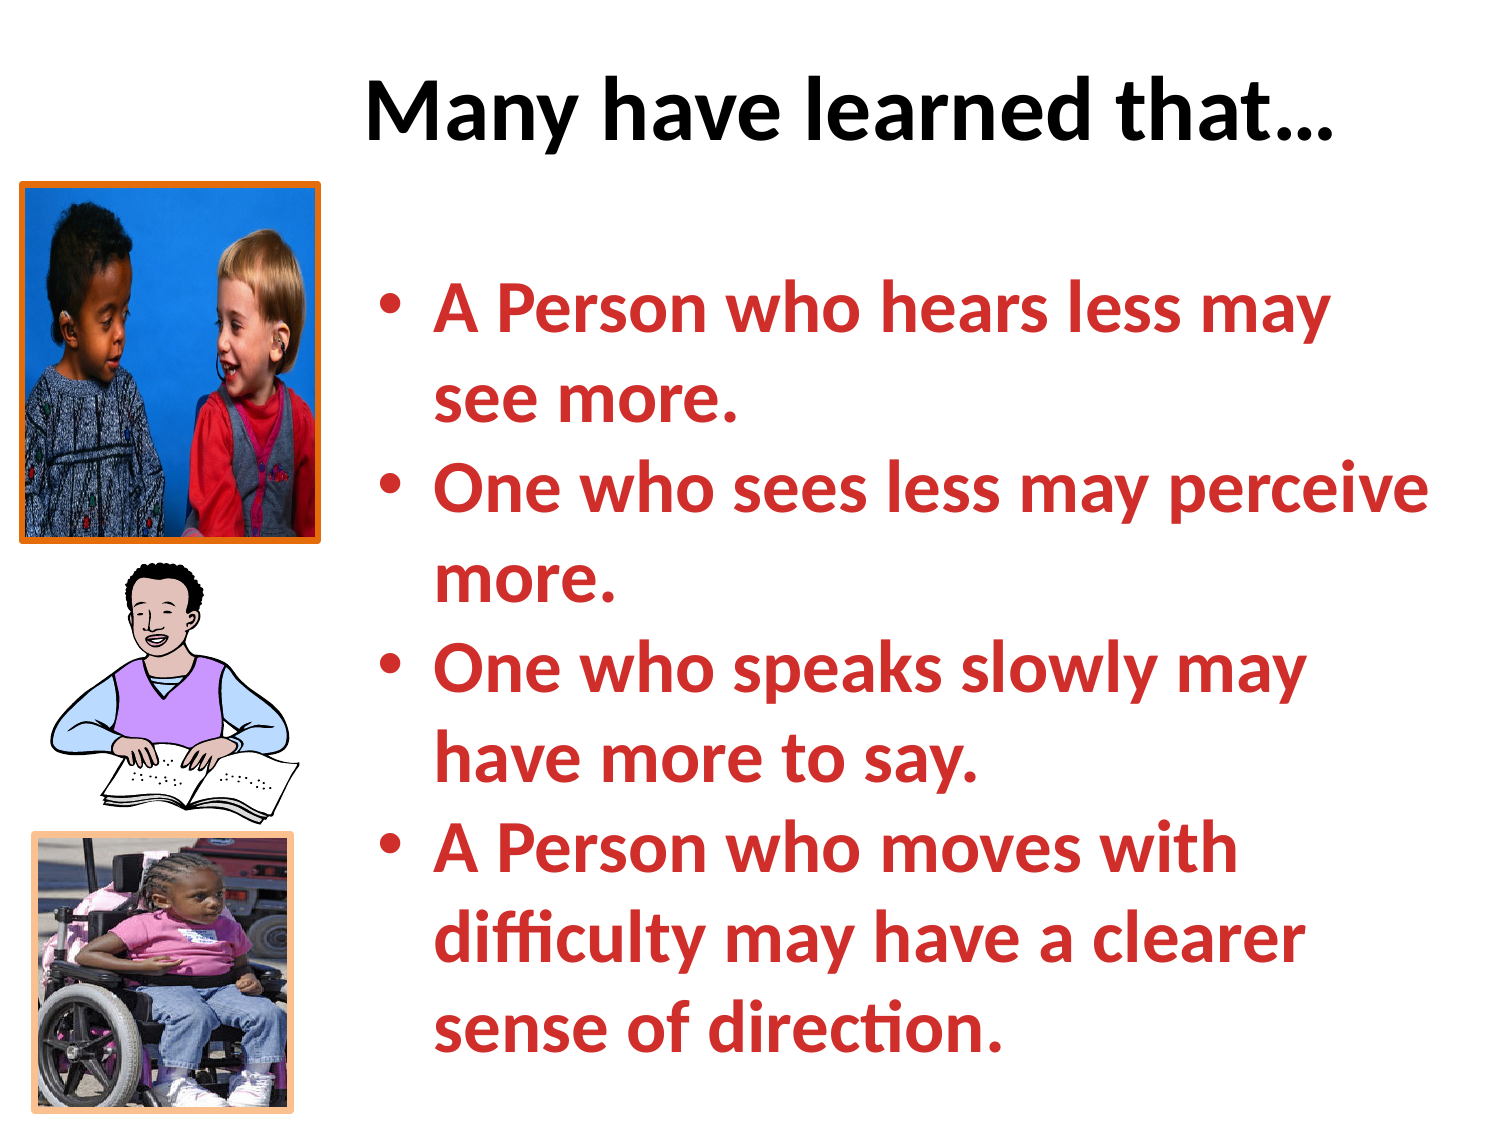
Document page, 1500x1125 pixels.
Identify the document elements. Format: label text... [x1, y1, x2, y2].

title Many have learned that… [277, 44, 1426, 163]
list A Person who hears less may see more. One who sees less may perceive more. One who speaks slowly may have more to say. A Person who moves with difficulty may have a clearer sense of direction. [362, 249, 1451, 993]
picture [24, 187, 315, 538]
picture [37, 837, 288, 1108]
picture [49, 562, 301, 825]
